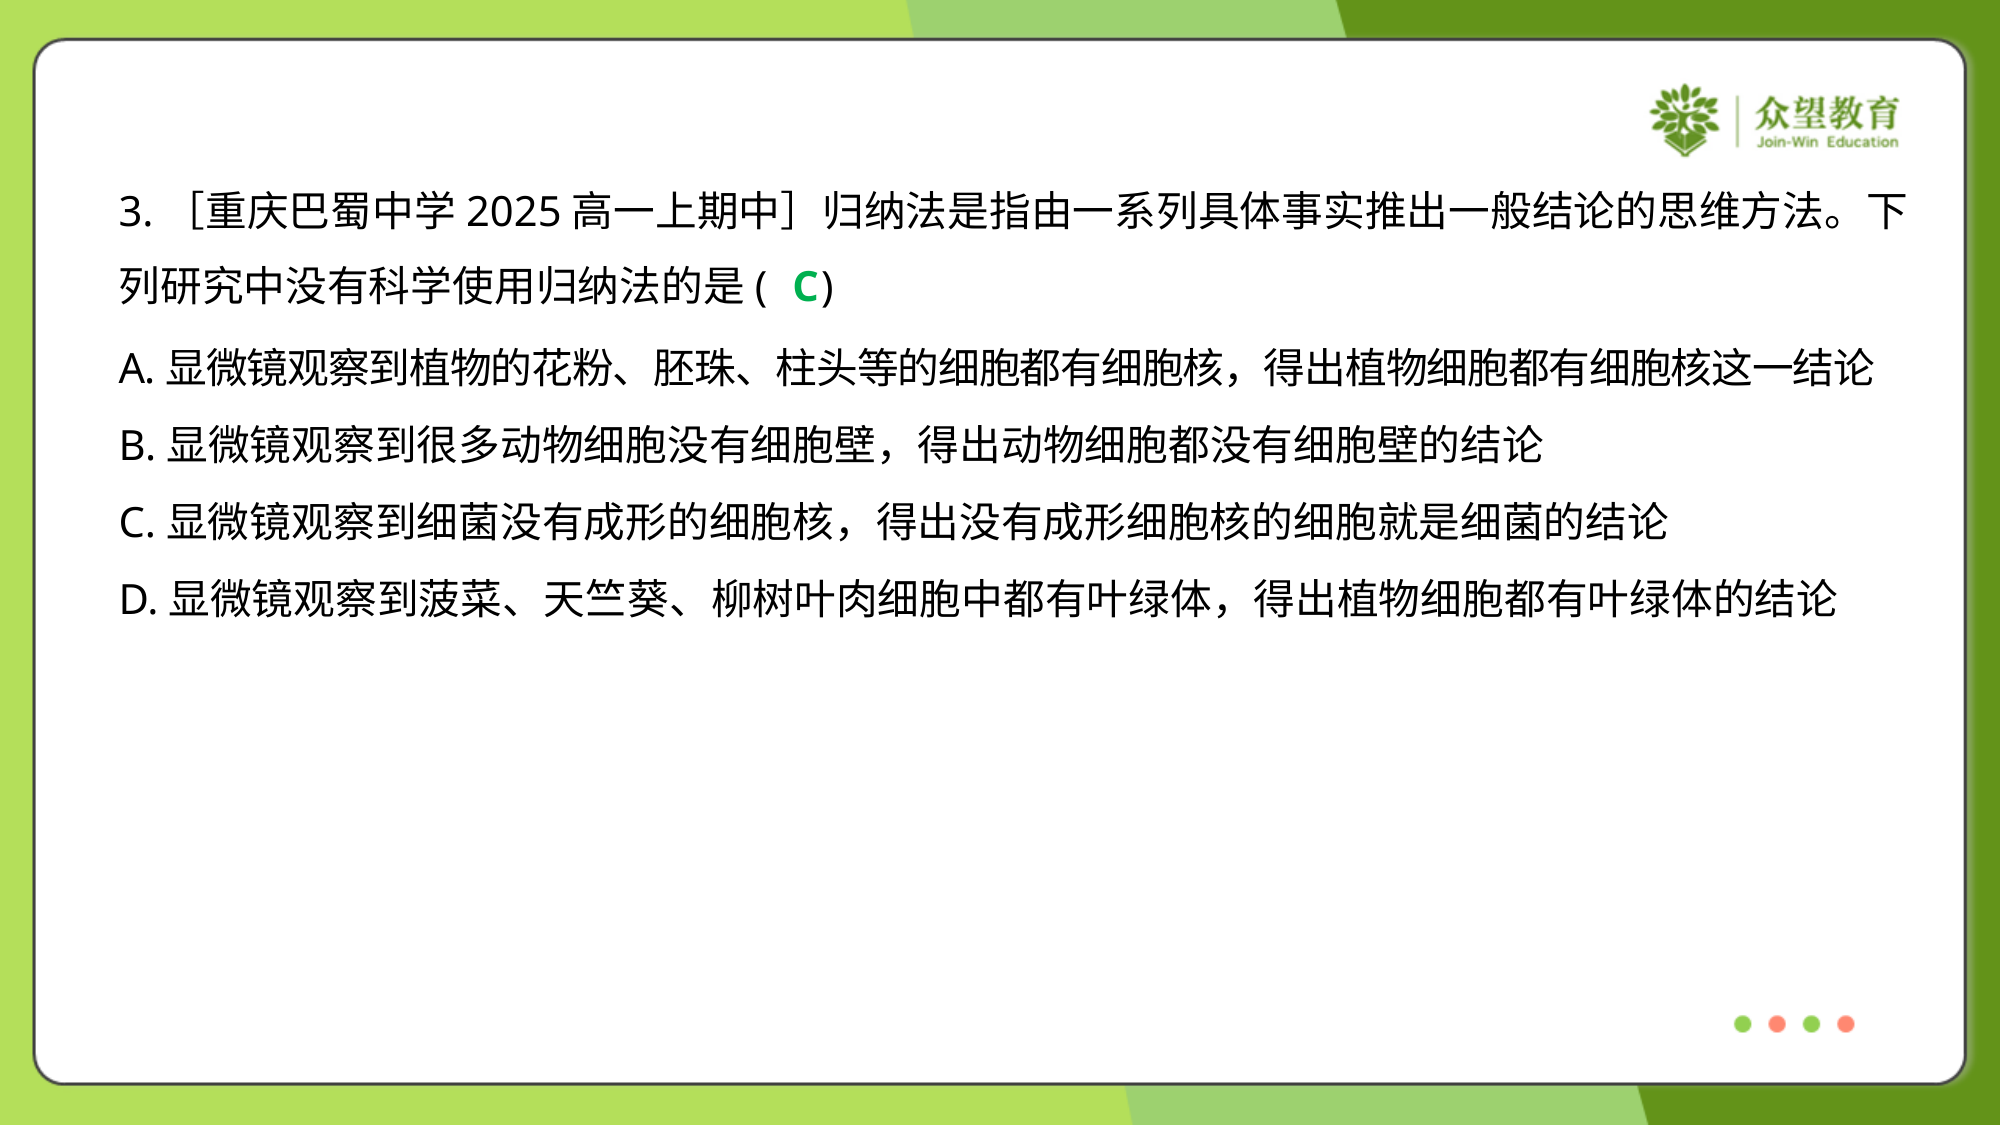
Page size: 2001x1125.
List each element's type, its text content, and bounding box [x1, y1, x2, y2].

text_box C [776, 234, 835, 310]
picture [0, 0, 2000, 1125]
text_box A.显微镜观察到植物的花粉、胚珠、柱头等的细胞都有细胞核，得出植物细胞都有细胞核这一结论 B.显微镜观察到很多动物细胞没有细胞壁，得出动物细胞都没有细胞壁的结论 C.显微镜观察到细菌没有成形的细胞核，得出没有成形细胞核的细胞就是细菌的结论 D.显微镜观察到菠菜、天竺葵、柳树叶肉细胞中都有叶绿体，得出植物细胞都有叶绿体的结论 [118, 317, 1883, 624]
text_box 3.［重庆巴蜀中学2025高一上期中］归纳法是指由一系列具体事实推出一般结论的思维方法。下 列研究中没有科学使用归纳法的是( ) [118, 159, 1883, 310]
